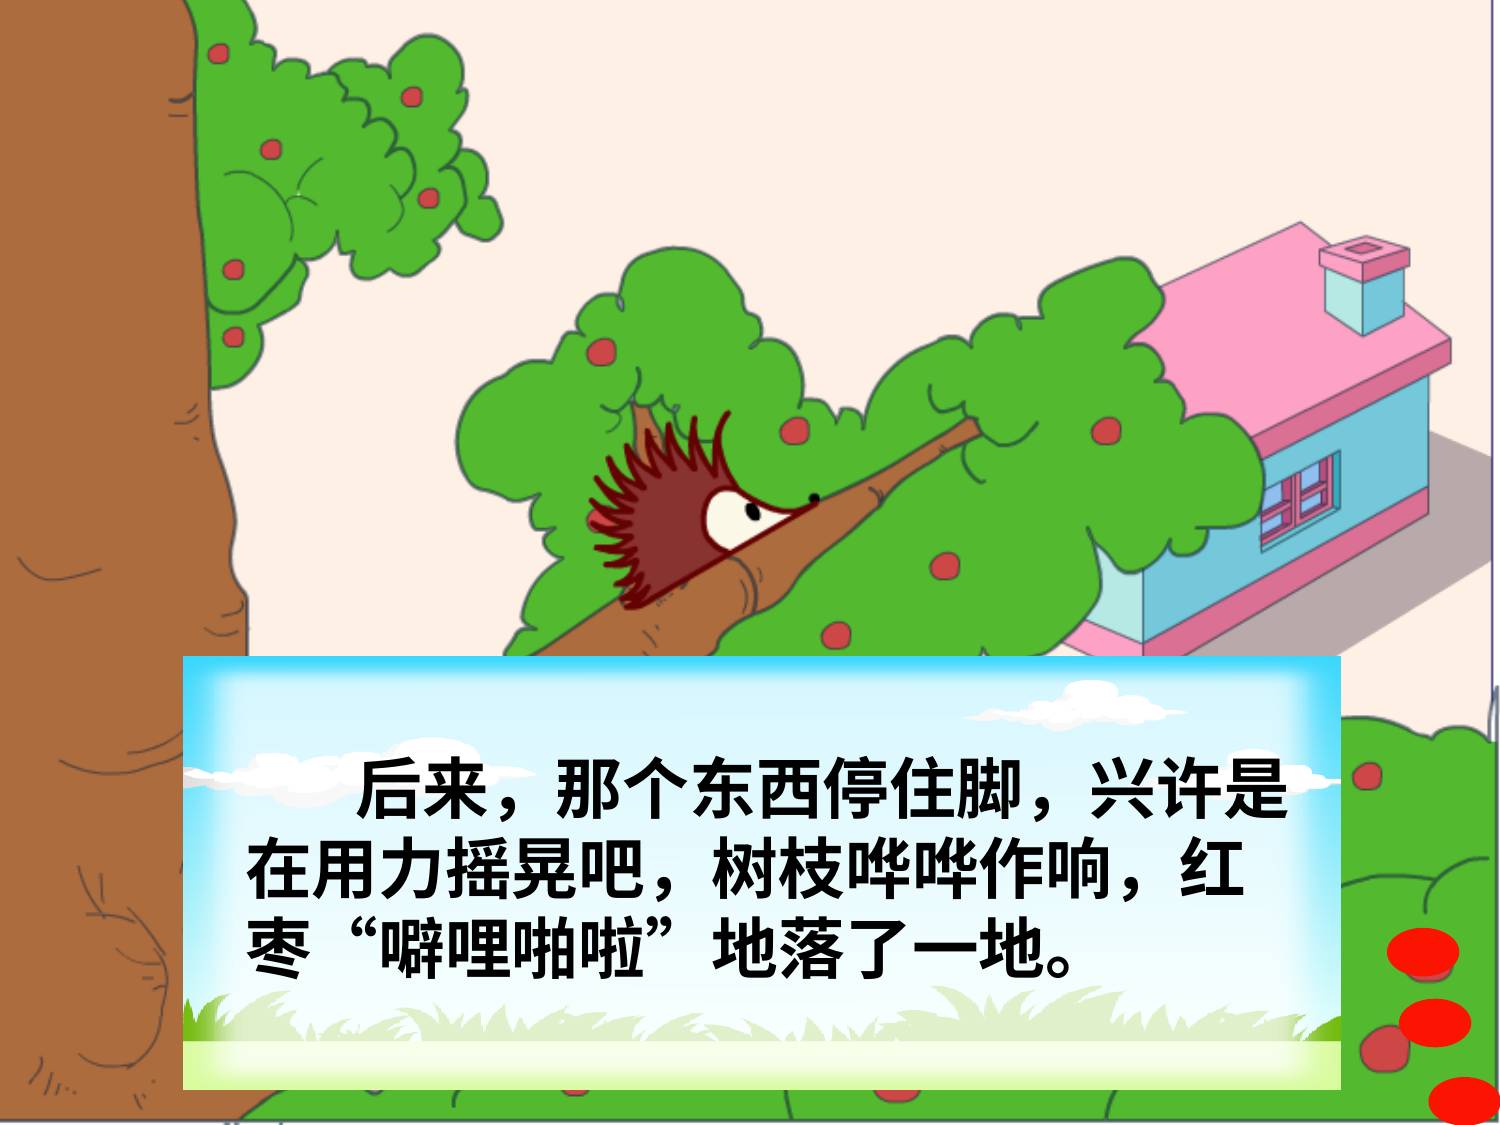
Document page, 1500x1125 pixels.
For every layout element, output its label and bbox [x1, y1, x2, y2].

text_box [183, 657, 1341, 1090]
text_box [1399, 999, 1471, 1047]
picture [0, 0, 1500, 1125]
text_box [1429, 1077, 1500, 1125]
text_box [1387, 928, 1459, 976]
picture [1475, 1107, 1500, 1125]
